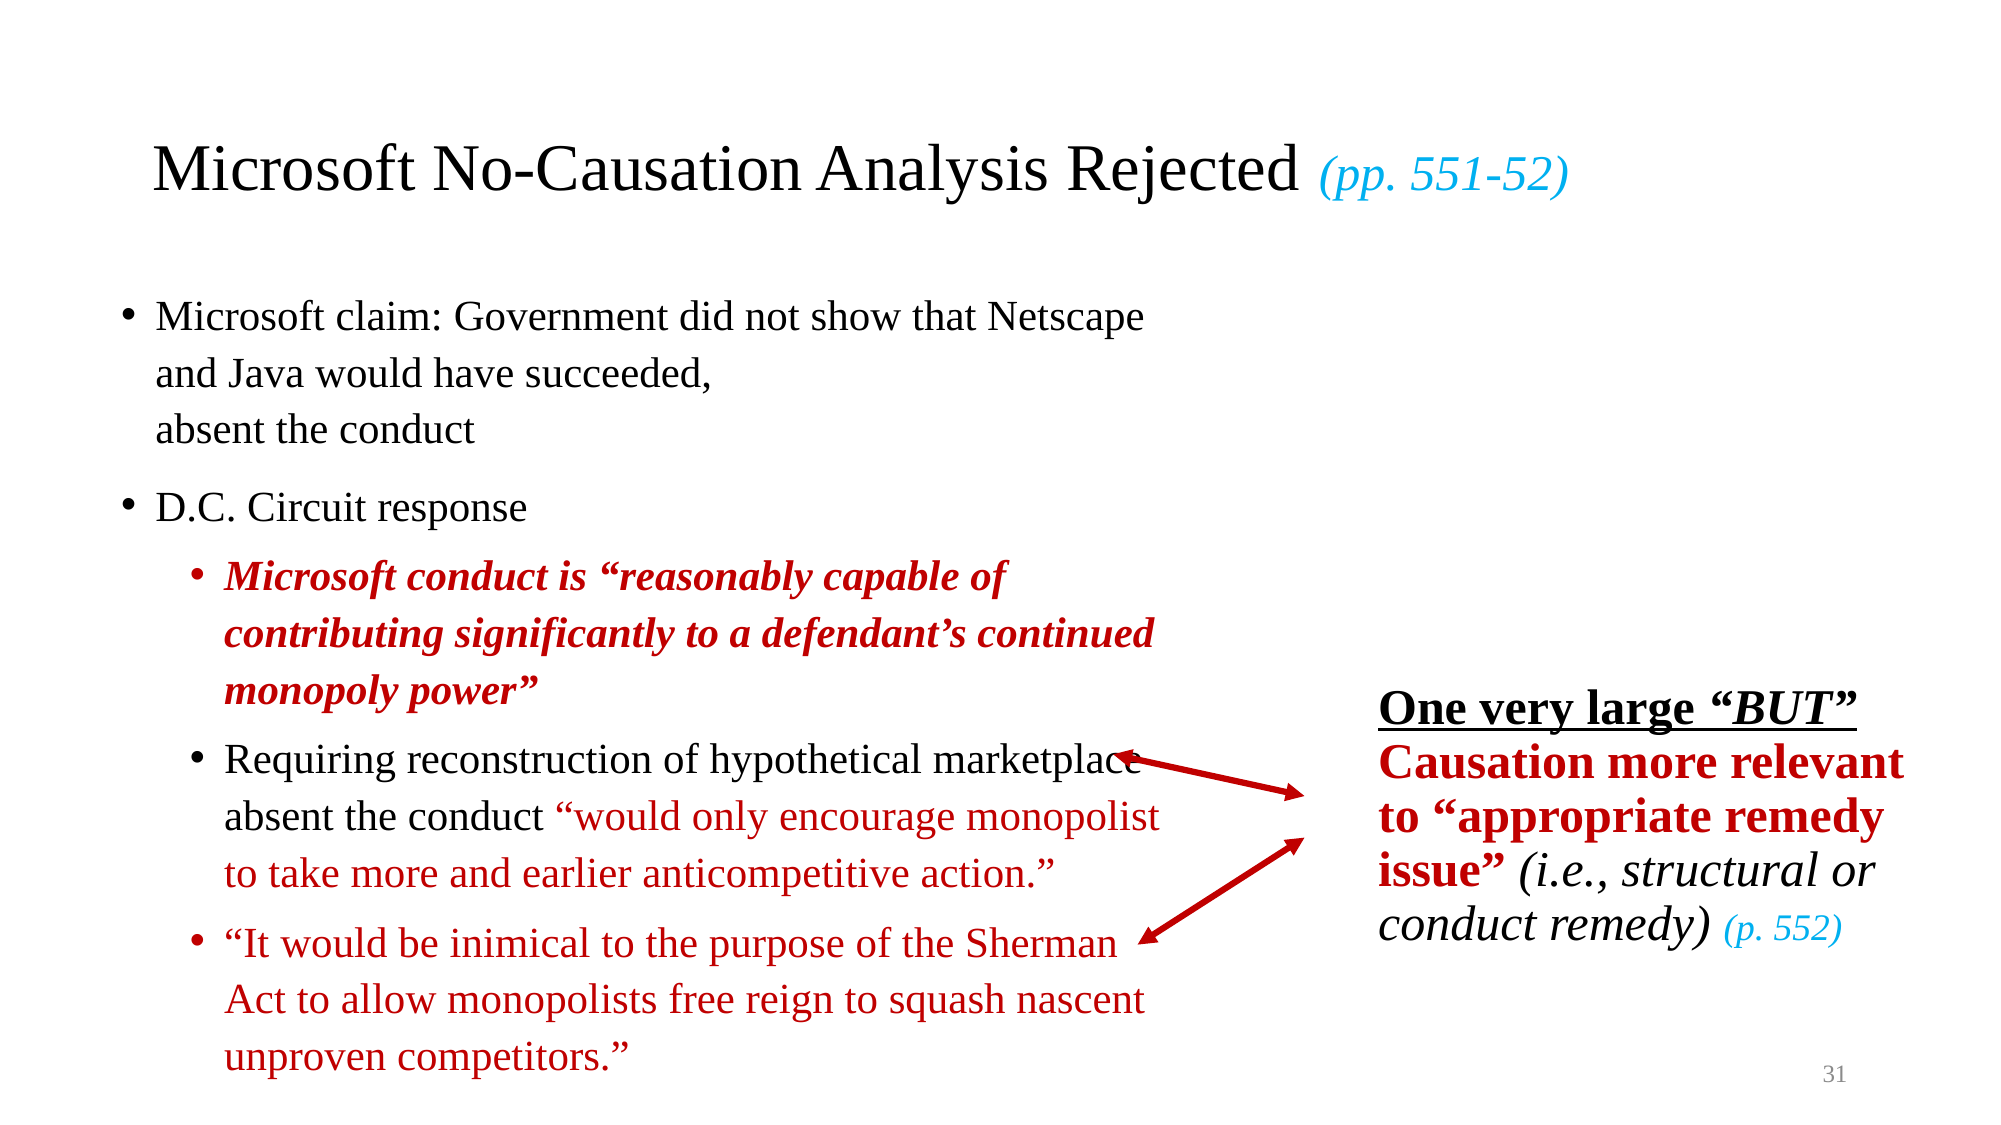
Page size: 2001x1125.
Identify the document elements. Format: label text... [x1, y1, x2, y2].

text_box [1113, 754, 1305, 796]
slide_number 31 [1412, 1042, 1863, 1103]
list Microsoft claim: Government did not show that Netscape and Java would have succeeded, absent the conduct D.C. Circuit response Microsoft conduct is “reasonably capable of contributing significantly to a defendant’s continued monopoly power” Requiring reconstruction of hypothetical marketplace absent the conduct “would only encourage monopolist to take more and earlier anticompetitive action.” “It would be inimical to the purpose of the Sherman Act to allow monopolists free reign to squash nascent unproven competitors.” [106, 274, 1190, 1101]
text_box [1137, 837, 1305, 945]
title Microsoft No-Causation Analysis Rejected (pp. 551-52) [137, 59, 1863, 278]
text_box One very large “BUT” Causation more relevant to “appropriate remedy issue” (i.e., structural or conduct remedy) (p. 552) [1348, 674, 1945, 959]
